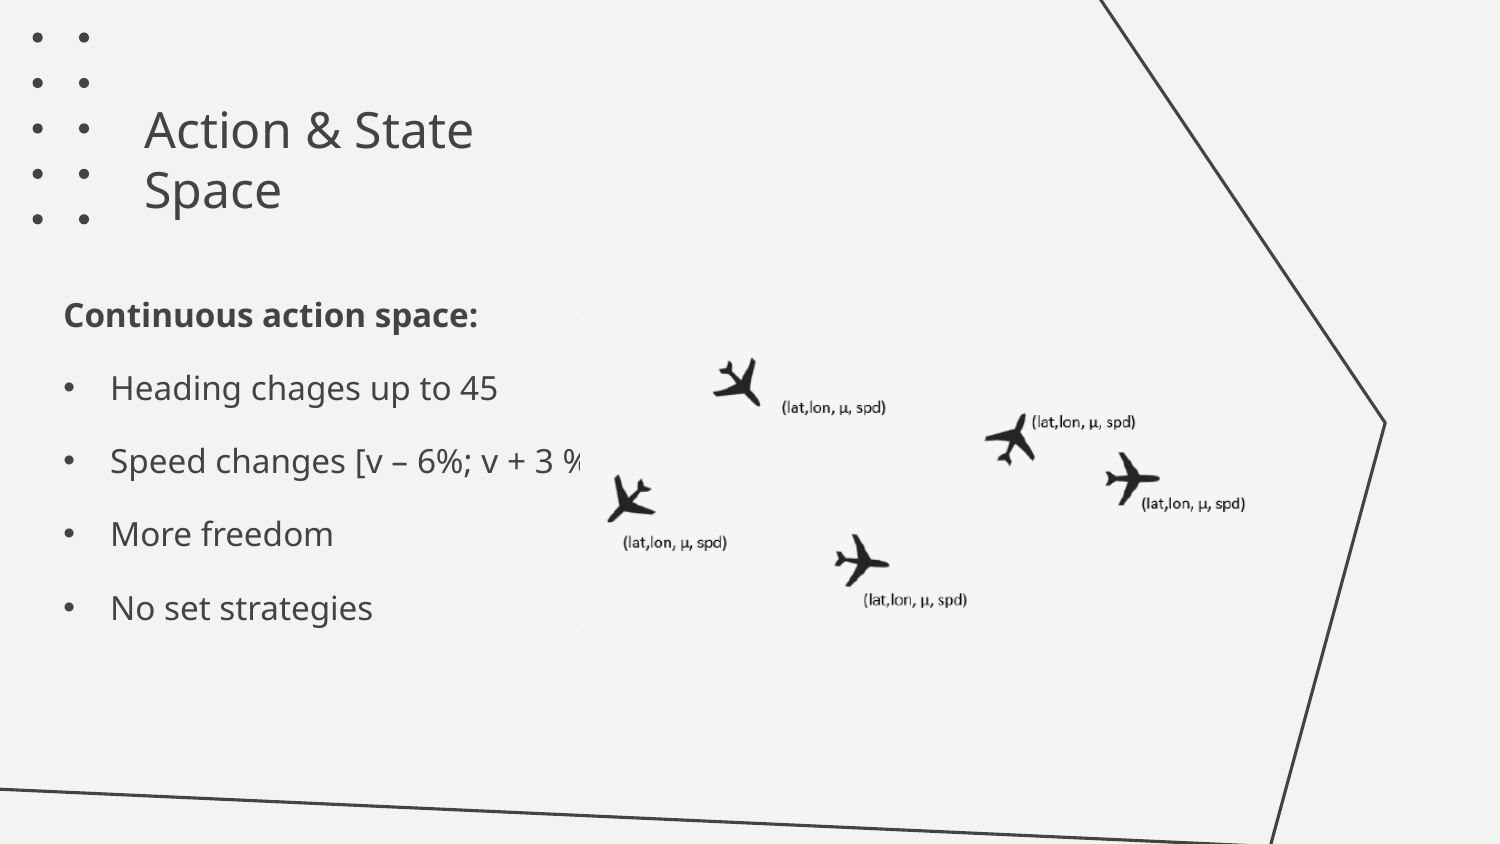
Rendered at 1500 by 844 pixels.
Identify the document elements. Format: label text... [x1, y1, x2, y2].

text_box Continuous action space: Heading chages up to 45 Speed changes [v – 6%; v + 3 %] More freedom No set strategies [48, 278, 806, 397]
title Action & State Space [129, 74, 615, 234]
picture [579, 316, 1283, 630]
